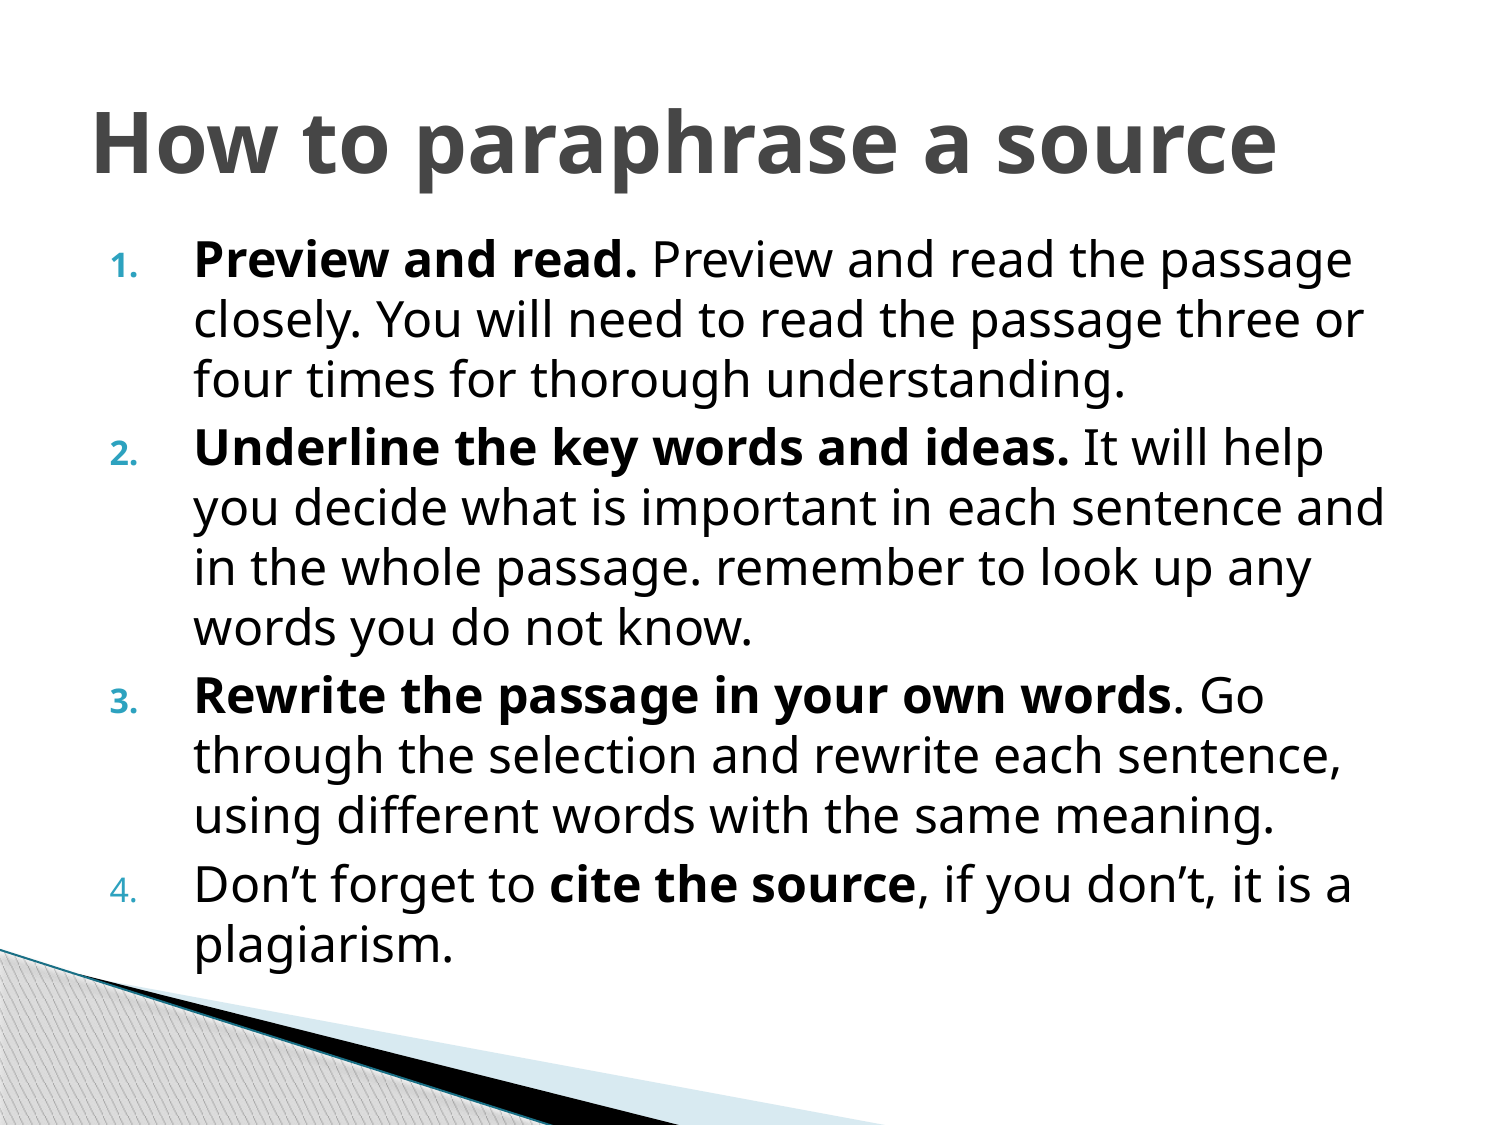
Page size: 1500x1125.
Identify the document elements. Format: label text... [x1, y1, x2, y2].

list Preview and read. Preview and read the passage closely. You will need to read the passage three or four times for thorough understanding. Underline the key words and ideas. It will help you decide what is important in each sentence and in the whole passage. remember to look up any words you do not know. Rewrite the passage in your own words. Go through the selection and rewrite each sentence, using different words with the same meaning. Don’t forget to cite the source, if you don’t, it is a plagiarism. [76, 219, 1427, 1024]
title How to paraphrase a source [75, 45, 1425, 233]
